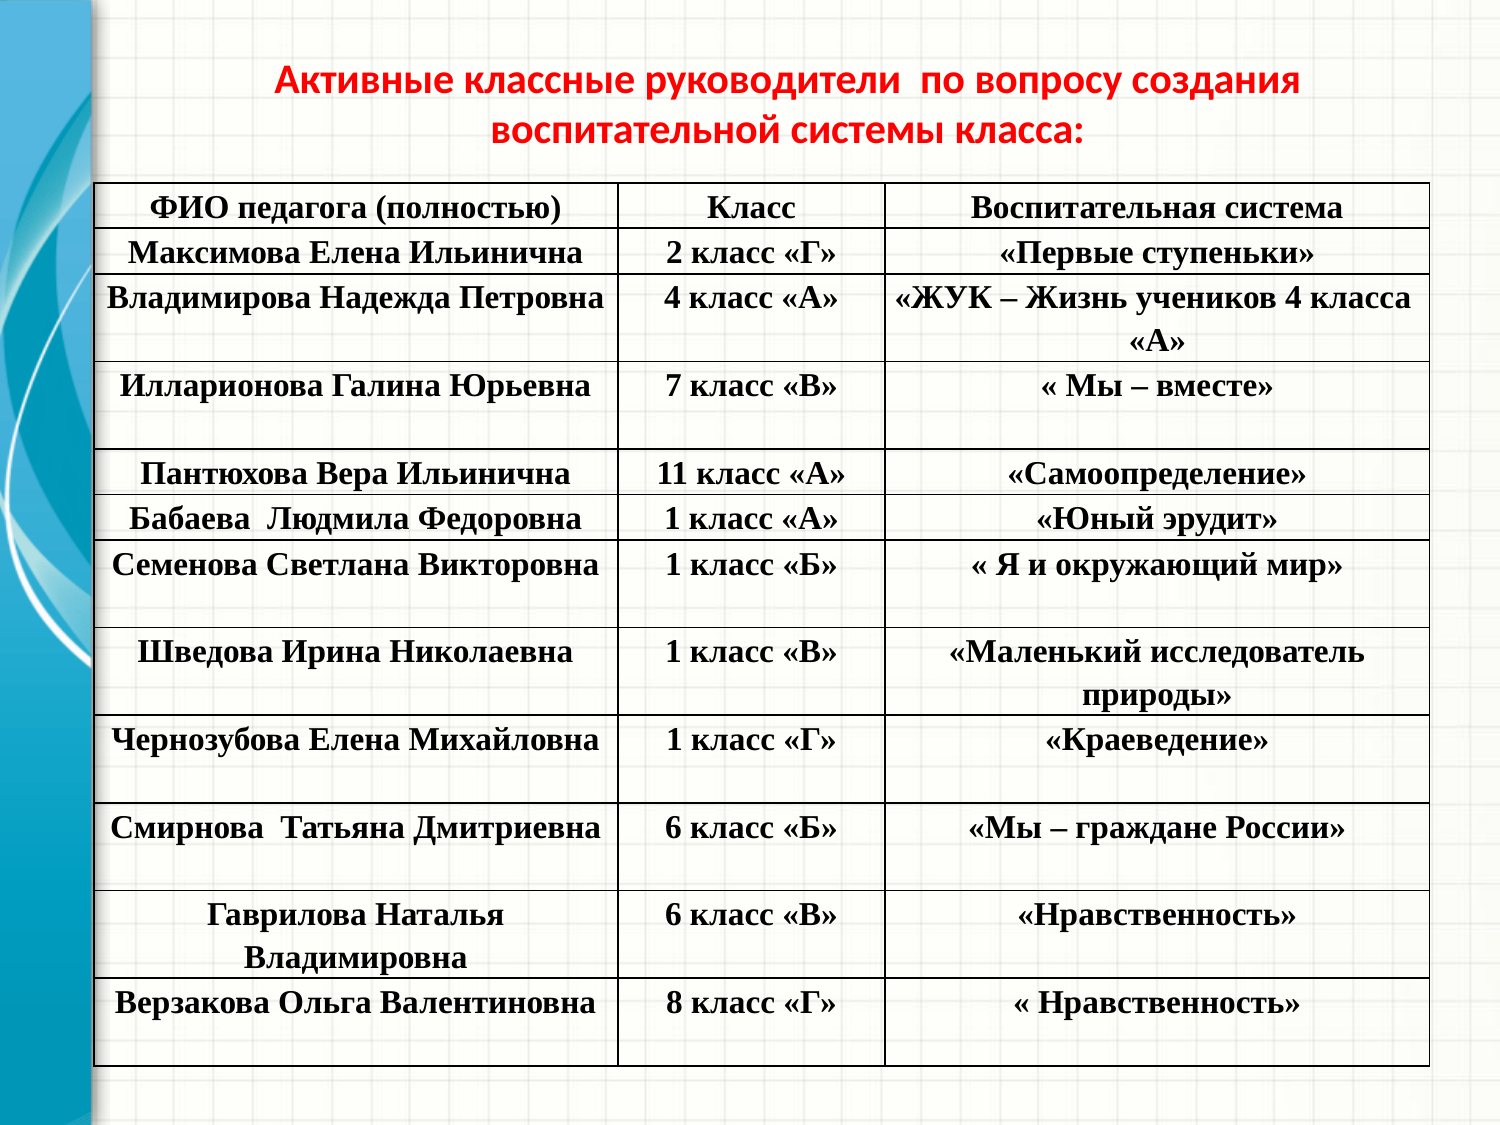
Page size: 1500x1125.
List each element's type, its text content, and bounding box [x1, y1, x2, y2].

table_cell «Мы – граждане России» [886, 804, 1429, 890]
table_cell 4 класс «А» [619, 275, 884, 361]
table_cell «ЖУК – Жизнь учеников 4 класса «А» [886, 275, 1429, 361]
table_cell Смирнова Татьяна Дмитриевна [95, 804, 617, 890]
table_cell Чернозубова Елена Михайловна [95, 716, 617, 802]
table_cell 7 класс «В» [619, 362, 884, 448]
table_cell 8 класс «Г» [619, 979, 884, 1065]
table_cell Максимова Елена Ильинична [95, 229, 617, 273]
table_cell Семенова Светлана Викторовна [95, 541, 617, 627]
table_cell 1 класс «Б» [619, 541, 884, 627]
table_header Воспитательная система [886, 184, 1429, 227]
table_cell «Краеведение» [886, 716, 1429, 802]
table_cell «Первые ступеньки» [886, 229, 1429, 273]
picture [0, 0, 1500, 1125]
table_cell Верзакова Ольга Валентиновна [95, 979, 617, 1065]
title Активные классные руководители по вопросу создания воспитательной системы класса: [125, 44, 1450, 232]
table_cell «Юный эрудит» [886, 495, 1429, 539]
table_cell Илларионова Галина Юрьевна [95, 362, 617, 448]
table_cell Пантюхова Вера Ильинична [95, 450, 617, 494]
table_cell Гаврилова Наталья Владимировна [95, 891, 617, 977]
table_cell 11 класс «А» [619, 450, 884, 494]
table_cell 1 класс «А» [619, 495, 884, 539]
table_header ФИО педагога (полностью) [95, 184, 617, 227]
table_cell Шведова Ирина Николаевна [95, 628, 617, 714]
table_cell « Мы – вместе» [886, 362, 1429, 448]
table_cell 6 класс «Б» [619, 804, 884, 890]
table_cell «Нравственность» [886, 891, 1429, 977]
table_cell 2 класс «Г» [619, 229, 884, 273]
table_cell Владимирова Надежда Петровна [95, 275, 617, 361]
table_cell « Я и окружающий мир» [886, 541, 1429, 627]
table_cell « Нравственность» [886, 979, 1429, 1065]
table_cell «Самоопределение» [886, 450, 1429, 494]
table_cell Бабаева Людмила Федоровна [95, 495, 617, 539]
table_header Класс [619, 184, 884, 227]
table_cell 1 класс «В» [619, 628, 884, 714]
table_cell «Маленький исследователь природы» [886, 628, 1429, 714]
table_cell 6 класс «В» [619, 891, 884, 977]
table_cell 1 класс «Г» [619, 716, 884, 802]
